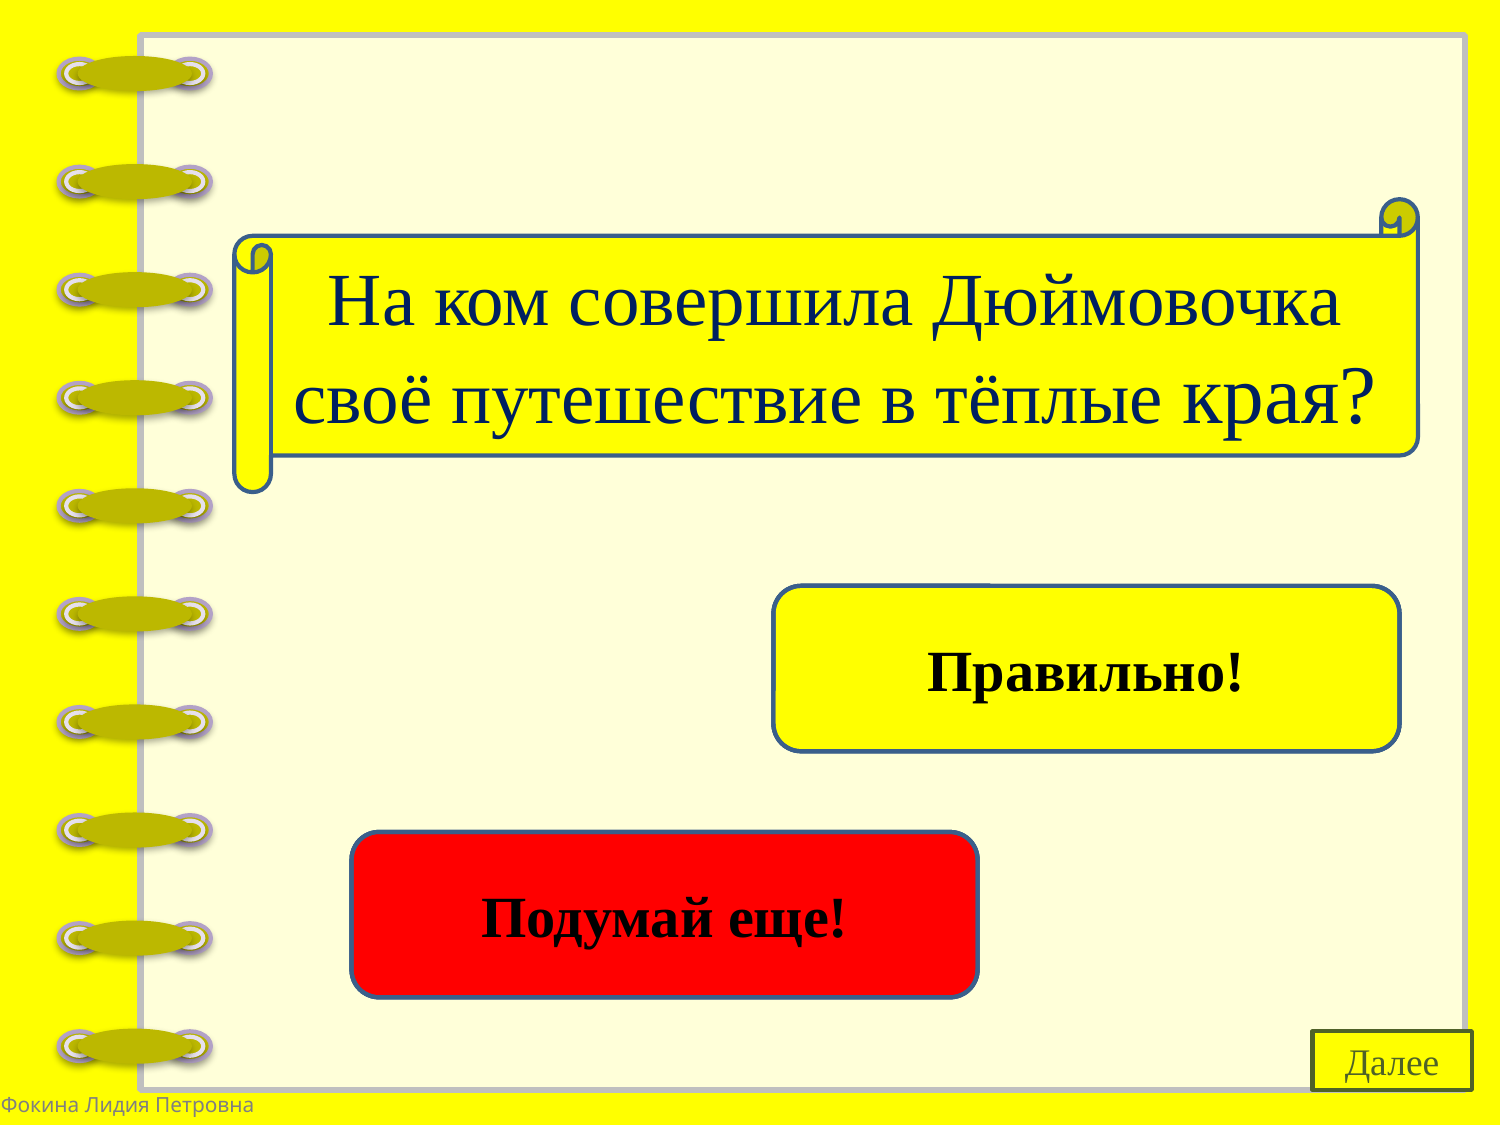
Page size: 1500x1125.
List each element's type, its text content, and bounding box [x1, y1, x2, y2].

text_box На ком совершила Дюймовочка своё путешествие в тёплые края? [232, 197, 1421, 495]
text_box [349, 829, 980, 1000]
text_box [771, 583, 1402, 754]
text_box Далее [1310, 1029, 1474, 1092]
